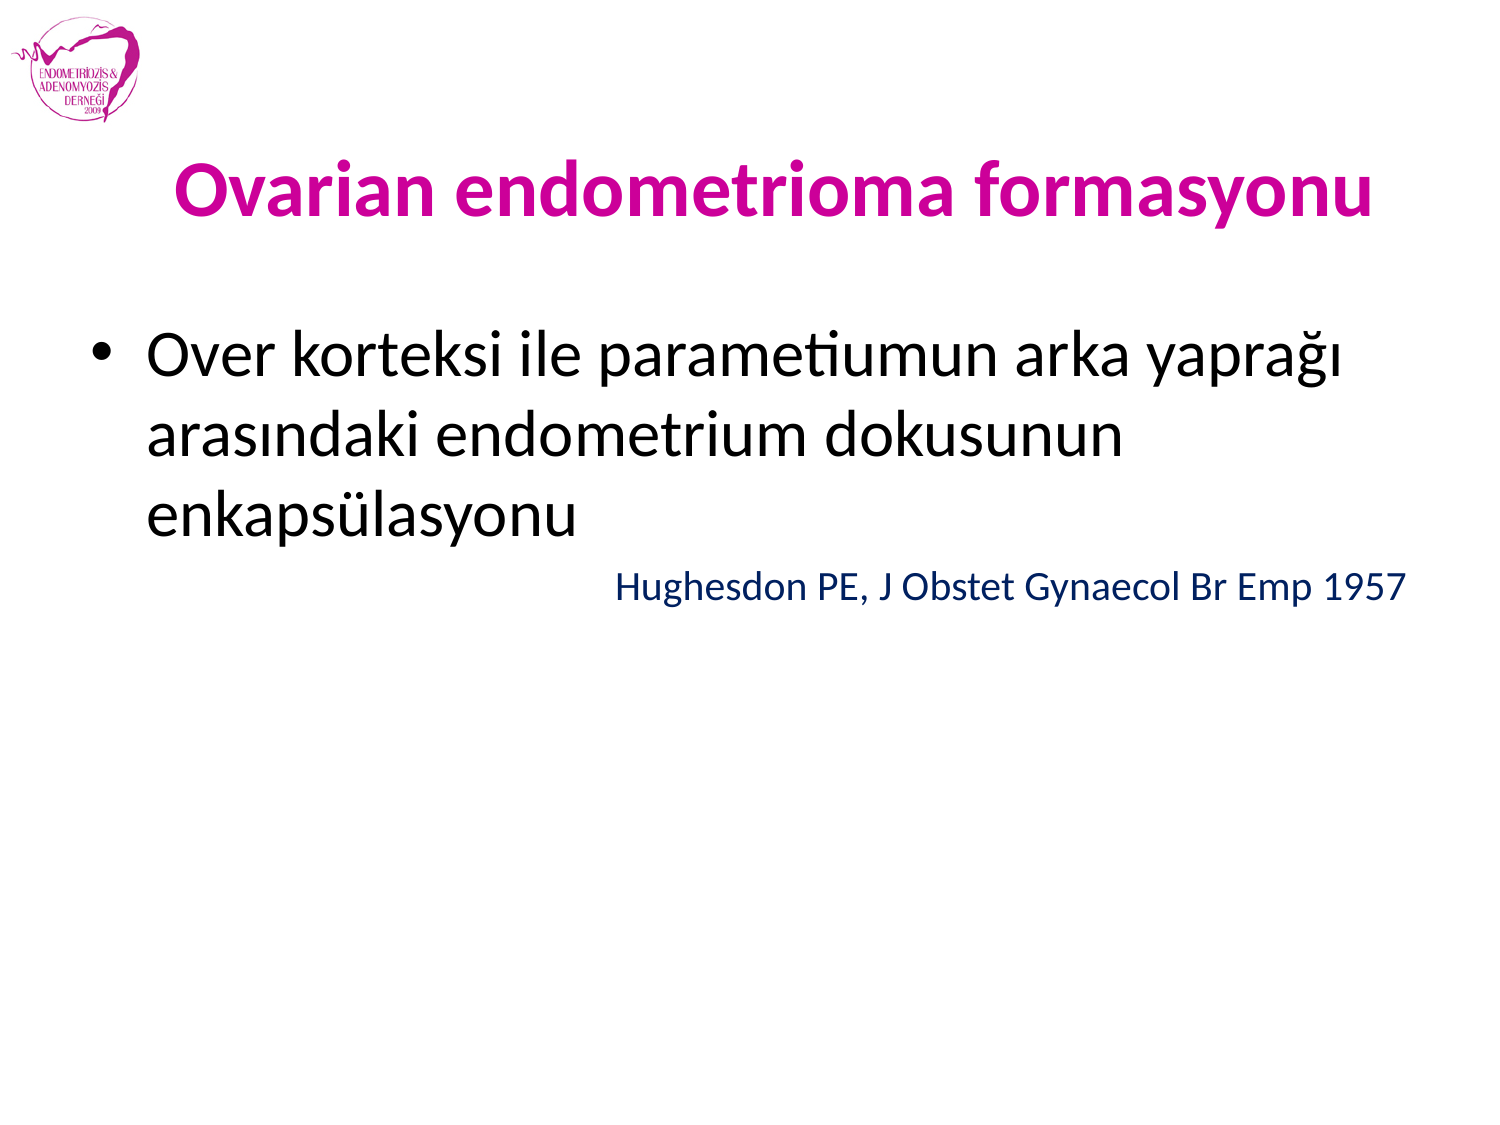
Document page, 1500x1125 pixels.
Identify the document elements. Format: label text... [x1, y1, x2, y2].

list Over korteksi ile parametiumun arka yaprağı arasındaki endometrium dokusunun enkapsülasyonu Hughesdon PE, J Obstet Gynaecol Br Emp 1957 [75, 302, 1459, 1005]
picture [11, 11, 147, 126]
title Ovarian endometrioma formasyonu [100, 90, 1451, 278]
